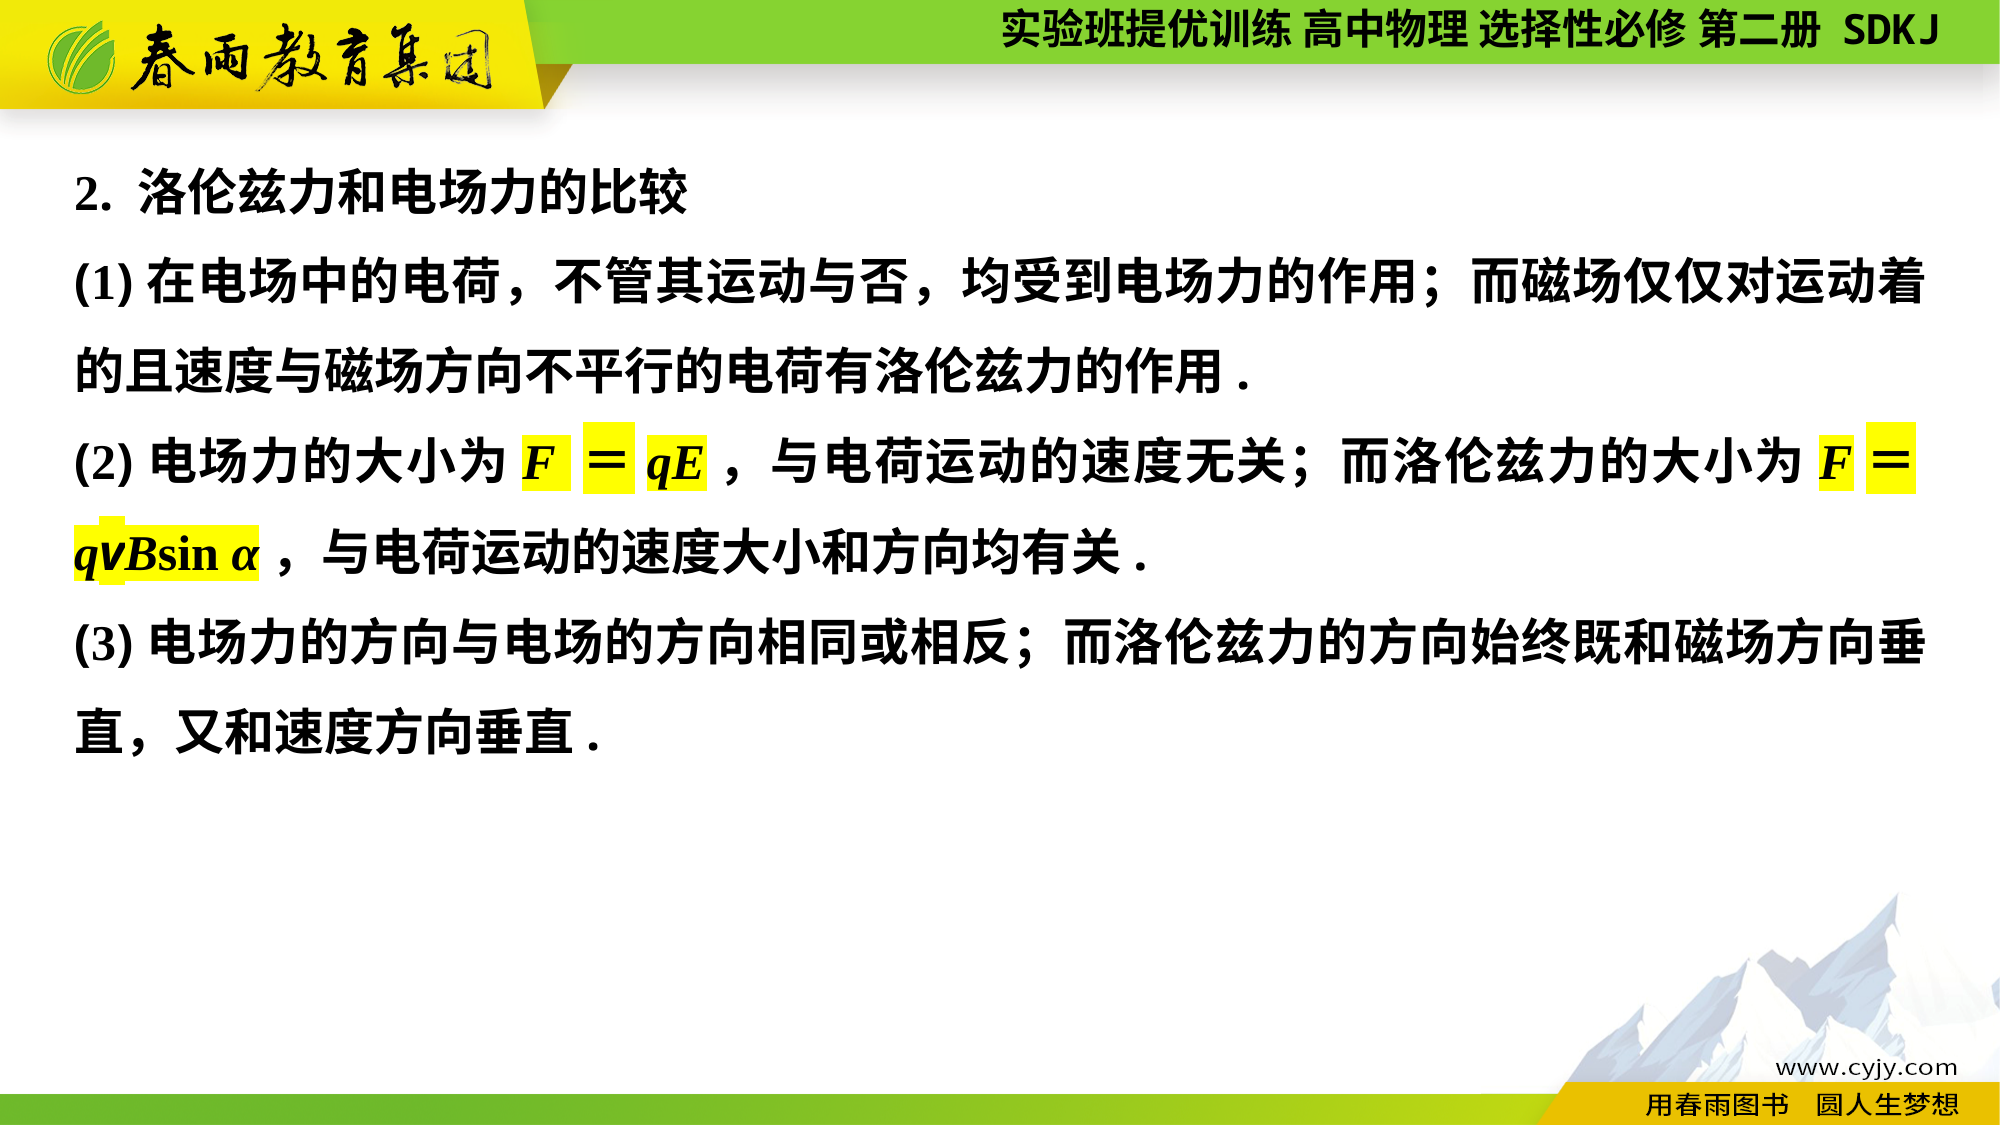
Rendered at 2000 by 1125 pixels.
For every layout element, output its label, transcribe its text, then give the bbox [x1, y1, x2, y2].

list 2. 洛伦兹力和电场力的比较 (1)在电场中的电荷，不管其运动与否，均受到电场力的作用；而磁场仅仅对运动着的且速度与磁场方向不平行的电荷有洛伦兹力的作用. (2)电场力的大小为F ＝qE，与电荷运动的速度无关；而洛伦兹力的大小为F＝qvBsin α，与电荷运动的速度大小和方向均有关. (3)电场力的方向与电场的方向相同或相反；而洛伦兹力的方向始终既和磁场方向垂直，又和速度方向垂直. [59, 122, 1944, 774]
picture [0, 0, 2000, 1125]
